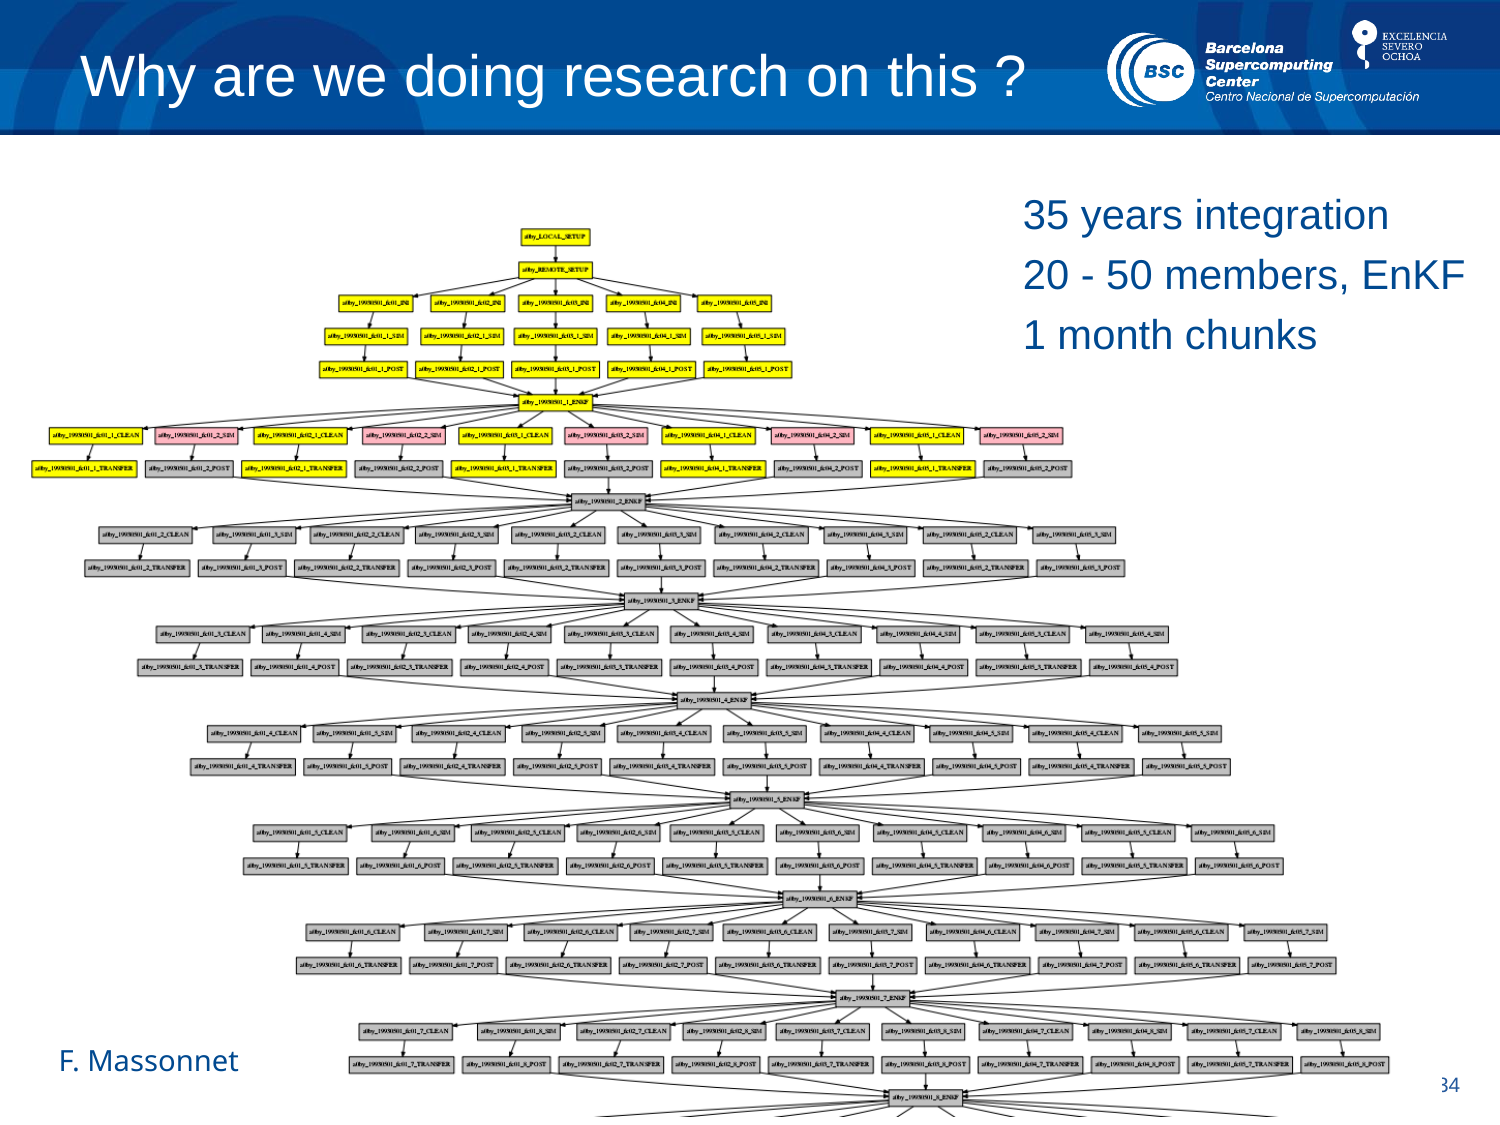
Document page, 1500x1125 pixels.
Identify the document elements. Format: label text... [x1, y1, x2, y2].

picture [0, 0, 1500, 135]
title Why are we doing research on this ? [65, 23, 1081, 135]
picture [24, 220, 1442, 1117]
text_box 35 years integration 20 - 50 members, EnKF 1 month chunks [1007, 148, 1500, 398]
